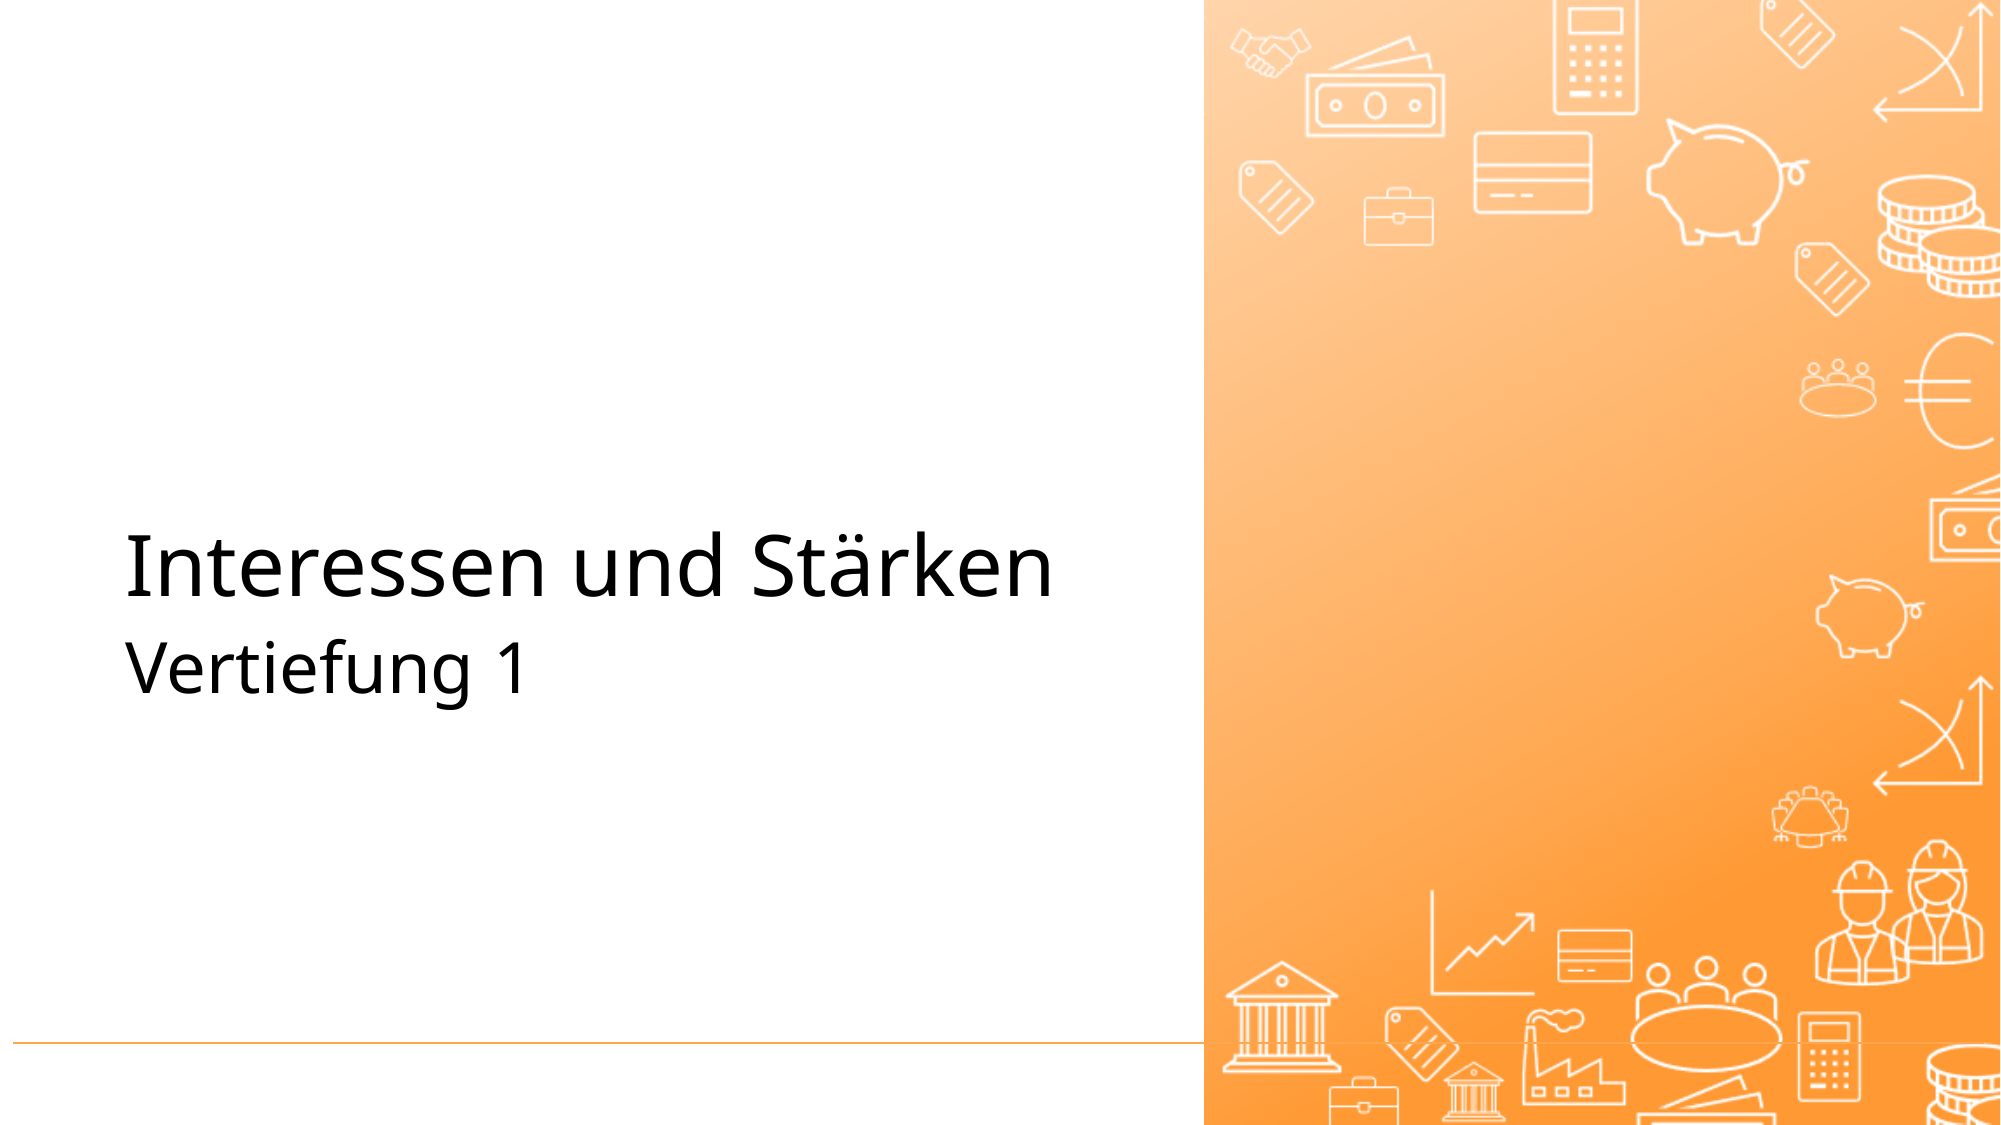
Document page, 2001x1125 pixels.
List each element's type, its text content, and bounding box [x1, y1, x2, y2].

slide_number 2 [1412, 1042, 1863, 1103]
list Interessen und Stärken Vertiefung 1 [110, 515, 1126, 721]
picture [1204, 0, 2001, 1125]
